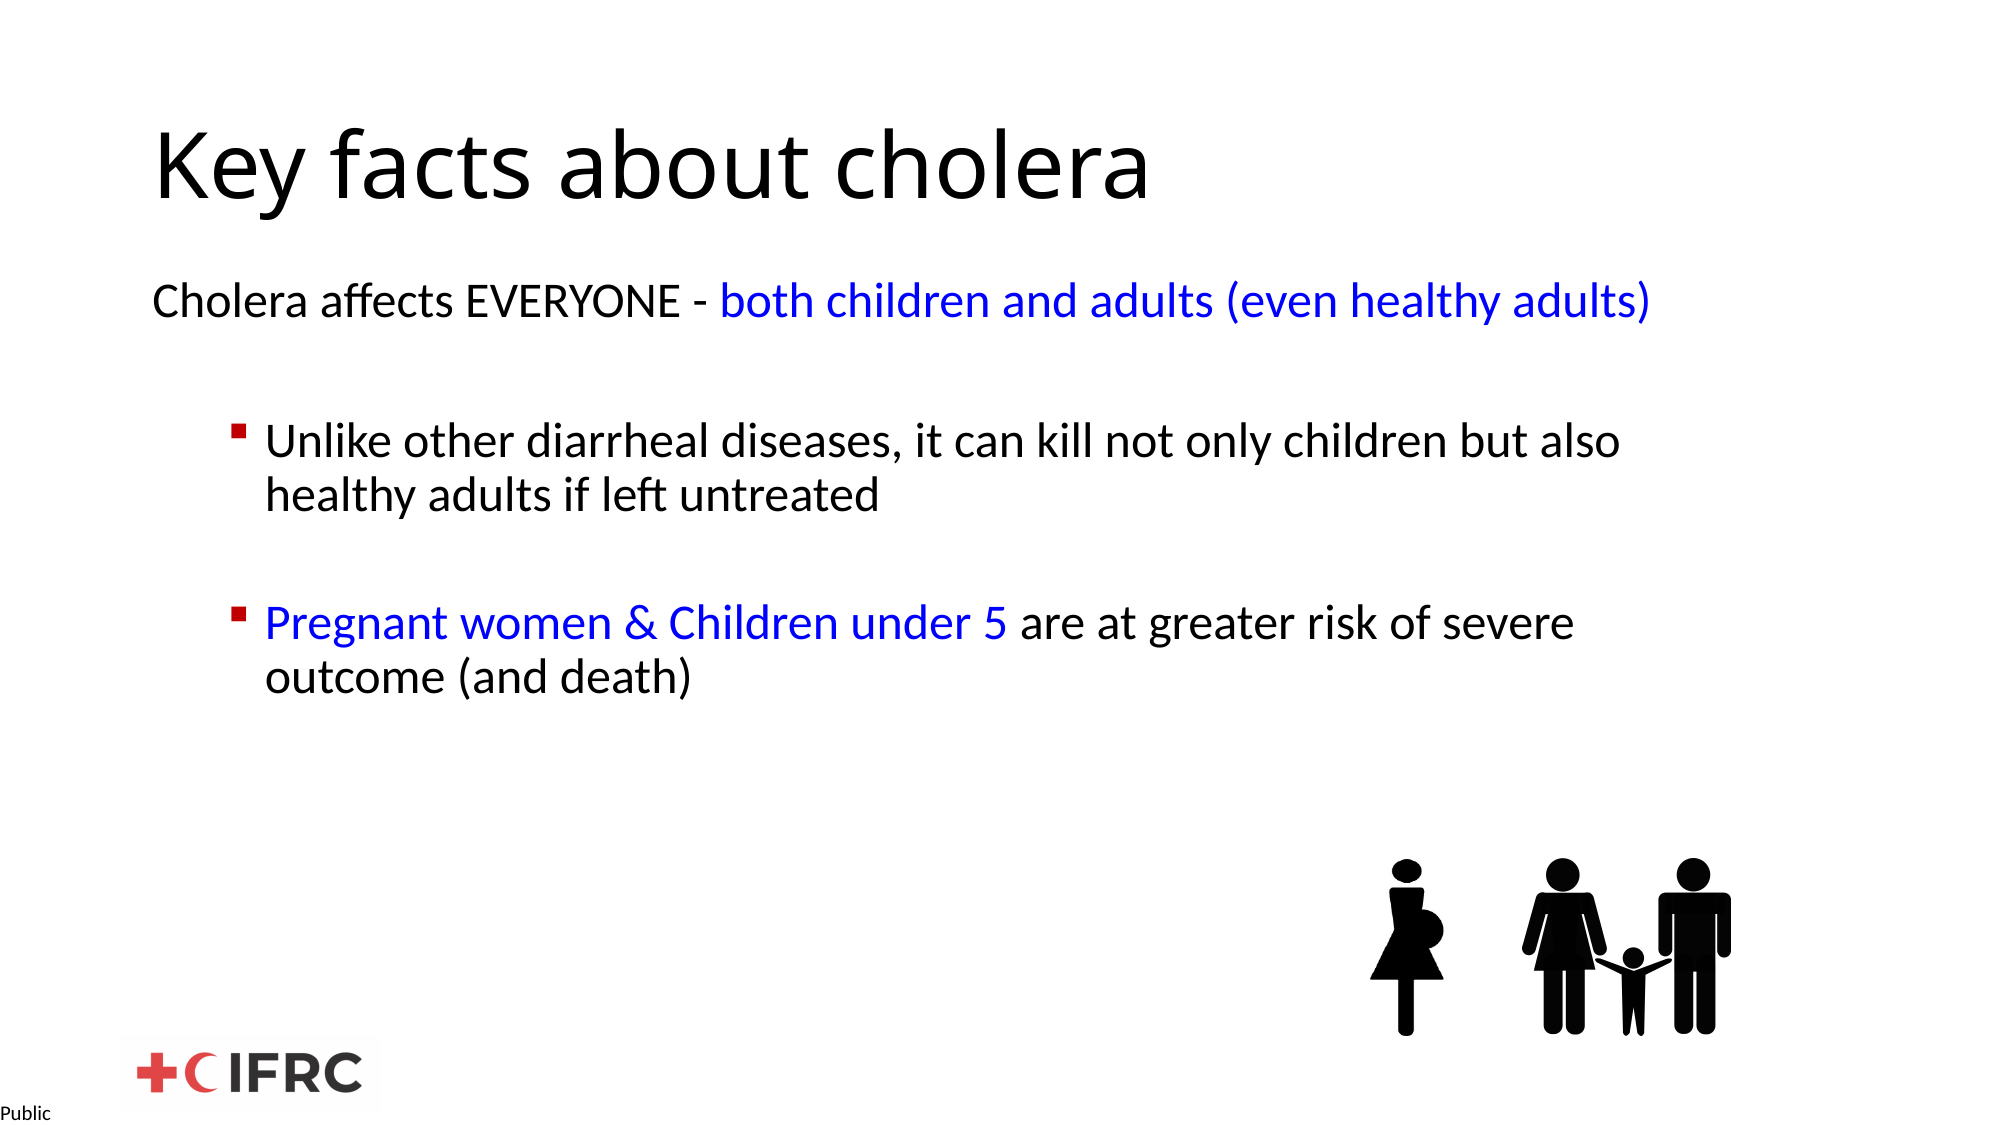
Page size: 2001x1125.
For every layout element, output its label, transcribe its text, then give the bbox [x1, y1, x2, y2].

list Cholera affects EVERYONE - both children and adults (even healthy adults) Unlike other diarrheal diseases, it can kill not only children but also healthy adults if left untreated Pregnant women & Children under 5 are at greater risk of severe outcome (and death) [137, 267, 1782, 858]
title Key facts about cholera [137, 59, 1863, 278]
picture [1522, 858, 1731, 1036]
picture [1293, 859, 1519, 1036]
picture [119, 1035, 381, 1111]
